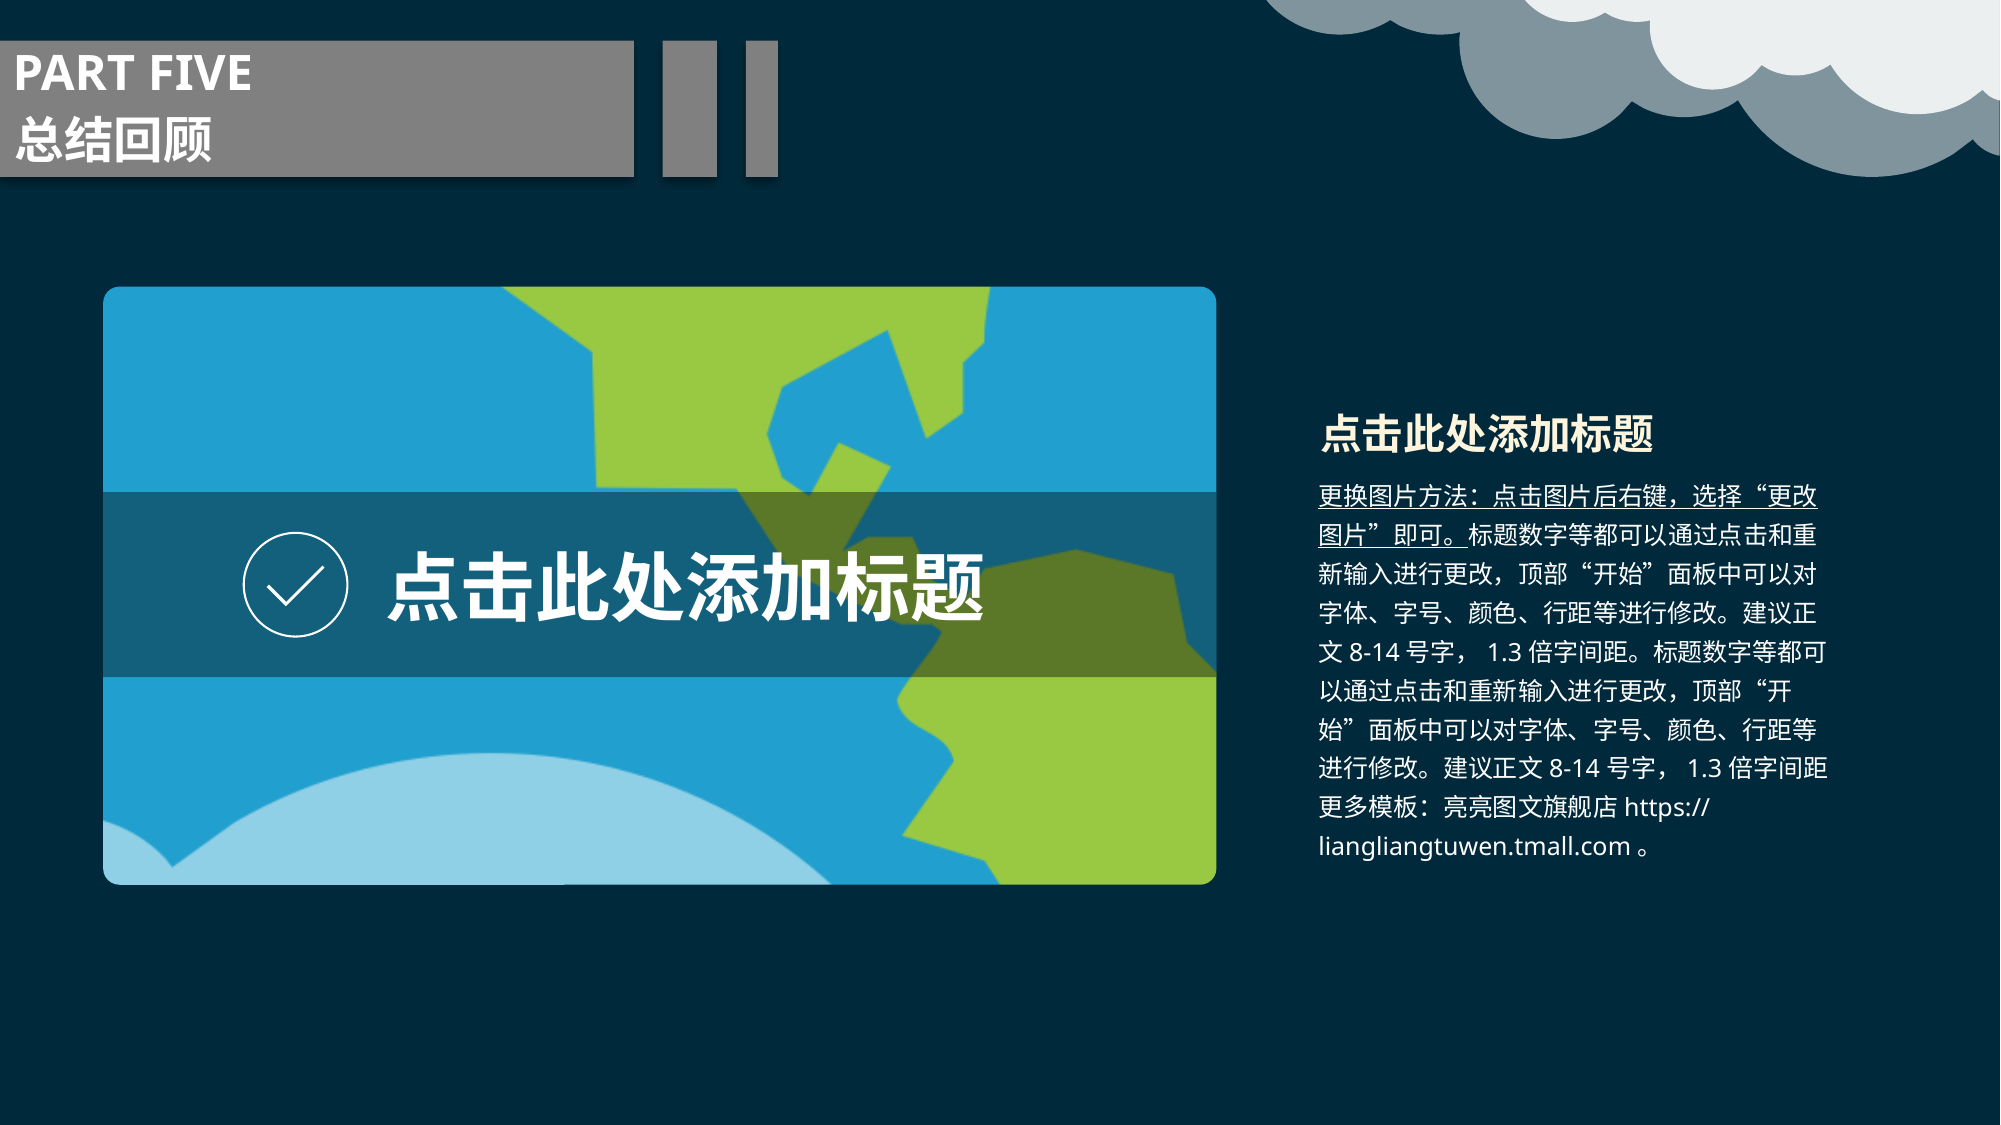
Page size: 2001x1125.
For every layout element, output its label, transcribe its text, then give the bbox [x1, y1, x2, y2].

text_box 更换图片方法：点击图片后右键，选择“更改图片”即可。标题数字等都可以通过点击和重新输入进行更改，顶部“开始”面板中可以对字体、字号、颜色、行距等进行修改。建议正文8-14号字，1.3倍字间距。标题数字等都可以通过点击和重新输入进行更改，顶部“开始”面板中可以对字体、字号、颜色、行距等进行修改。建议正文8-14号字，1.3倍字间距更多模板：亮亮图文旗舰店https://liangliangtuwen.tmall.com。 [1303, 464, 1849, 869]
text_box 点击此处添加标题 [1305, 399, 1698, 465]
list PART FIVE [0, 40, 634, 108]
list 总结回顾 [0, 108, 634, 177]
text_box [243, 532, 348, 637]
picture [104, 287, 1216, 884]
